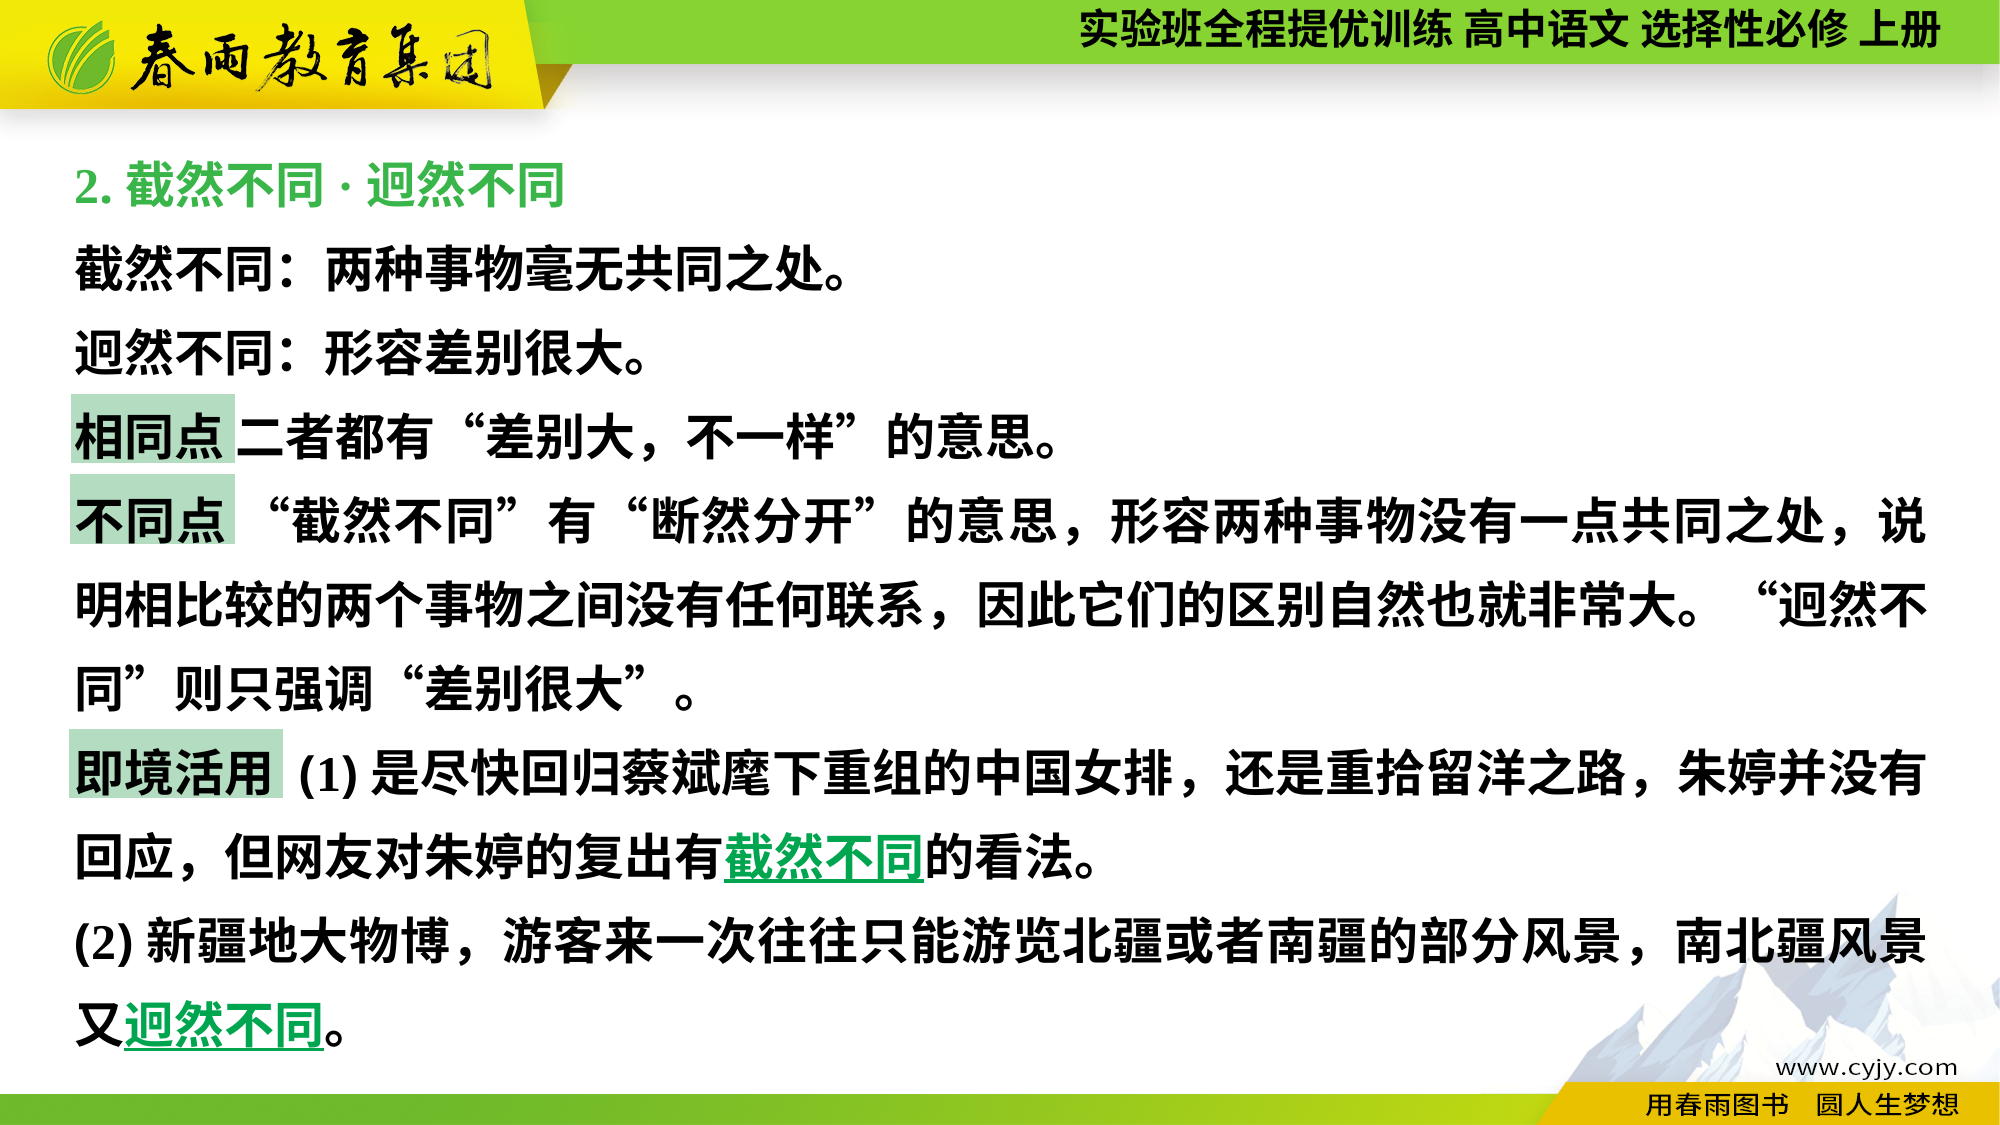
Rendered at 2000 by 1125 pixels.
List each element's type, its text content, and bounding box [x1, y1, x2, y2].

picture [0, 0, 2000, 1125]
list 2.截然不同·迥然不同 截然不同：两种事物毫无共同之处。 迥然不同：形容差别很大。 相同点 二者都有“差别大，不一样”的意思。 不同点 “截然不同”有“断然分开”的意思，形容两种事物没有一点共同之处，说明相比较的两个事物之间没有任何联系，因此它们的区别自然也就非常大。“迥然不同”则只强调“差别很大”。 即境活用 (1)是尽快回归蔡斌麾下重组的中国女排，还是重拾留洋之路，朱婷并没有回应，但网友对朱婷的复出有截然不同的看法。 (2)新疆地大物博，游客来一次往往只能游览北疆或者南疆的部分风景，南北疆风景又迥然不同。 [59, 122, 1944, 1061]
